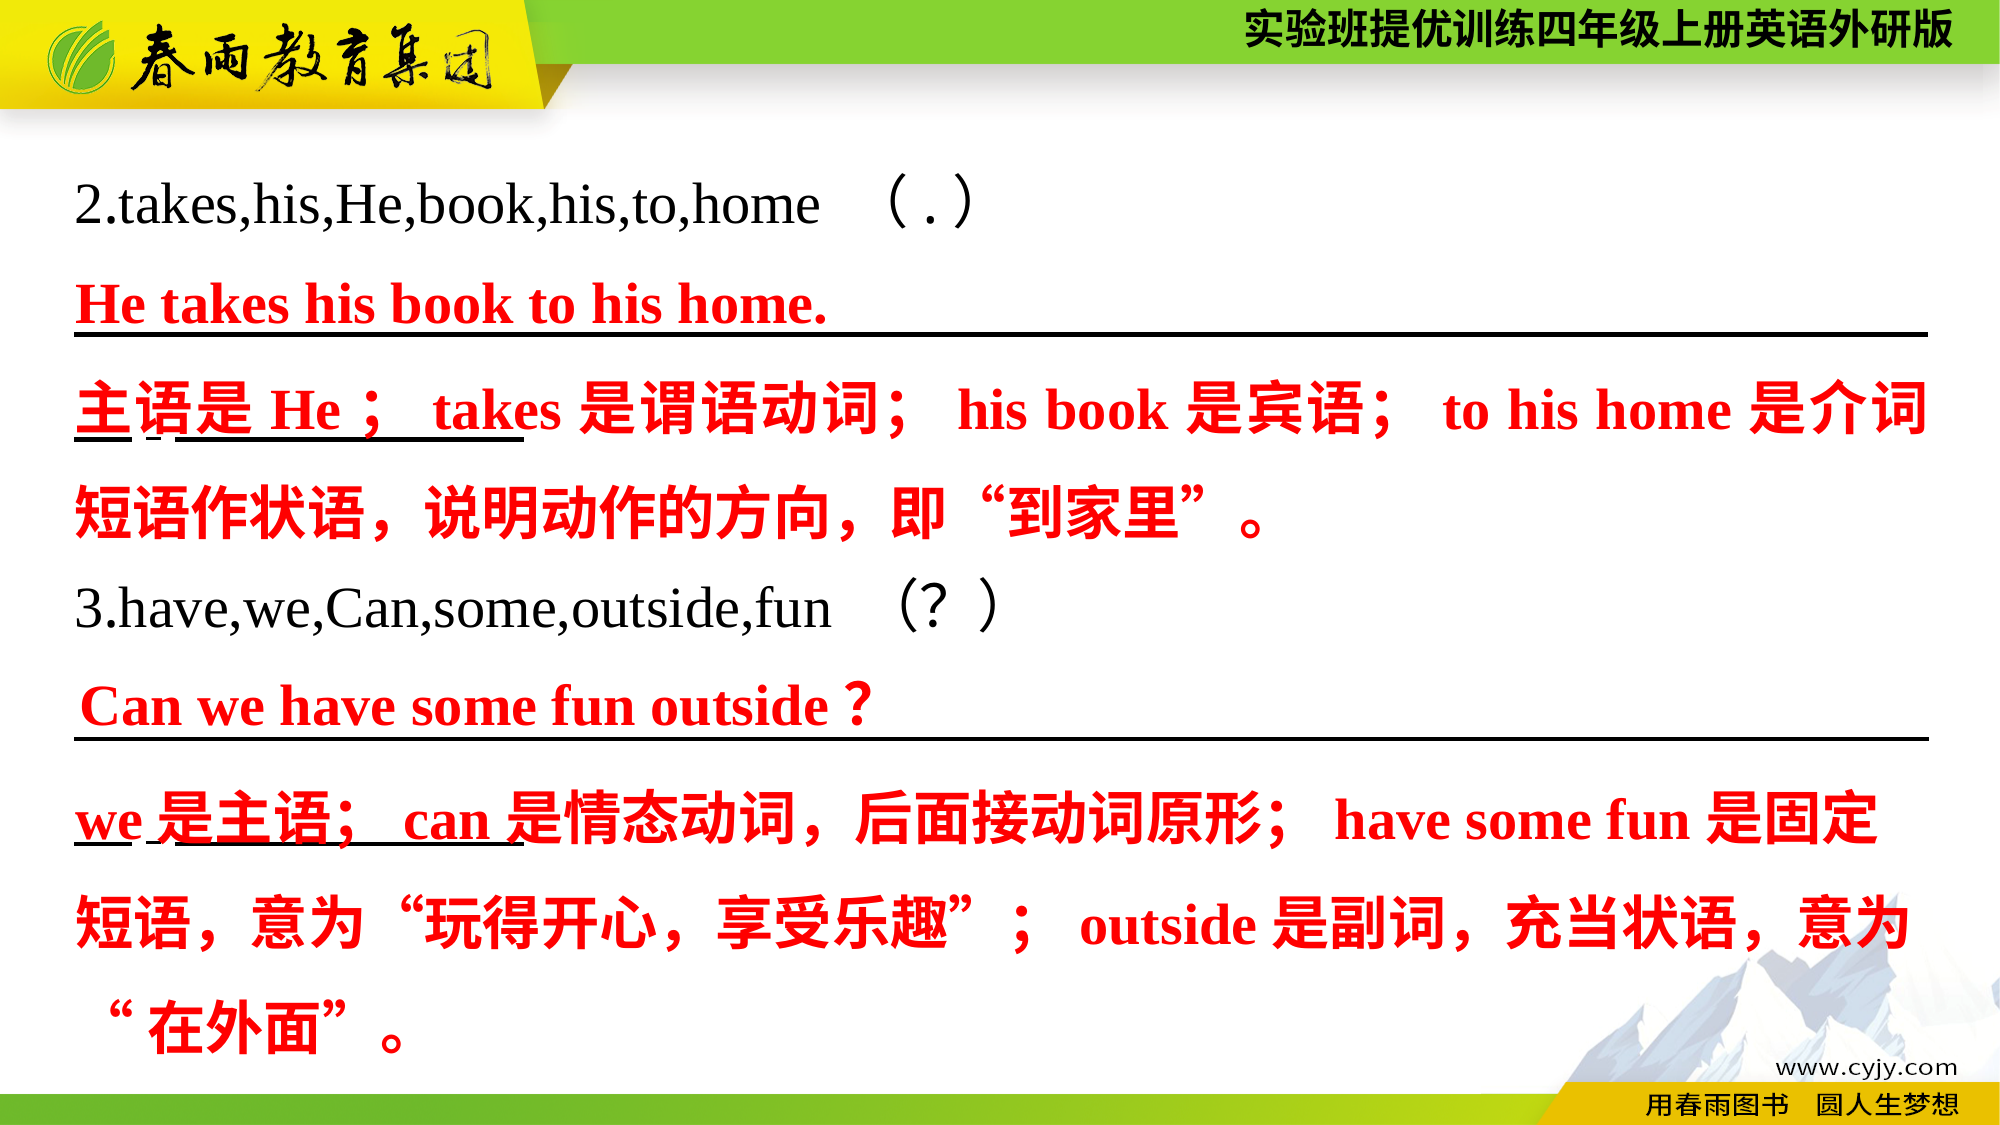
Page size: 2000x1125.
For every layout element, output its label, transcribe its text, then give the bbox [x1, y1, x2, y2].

text_box 主语是He；takes是谓语动词；his book是宾语；to his home是介词短语作状语，说明动作的方向，即“到家里”。 [59, 329, 1944, 527]
text_box He takes his book to his home. [60, 222, 1945, 343]
picture [0, 0, 2000, 1125]
text_box we是主语；can是情态动词，后面接动词原形；have some fun是固定短语，意为“玩得开心，享受乐趣”；outside是副词，充当状语，意为 “在外面”。 [60, 738, 1945, 1069]
list 2.takes,his,He,book,his,to,home （.） . [59, 122, 1944, 329]
text_box Can we have some fun outside？ [64, 624, 1949, 745]
text_box 3.have,we,Can,some,outside,fun （？） . [59, 527, 1944, 857]
